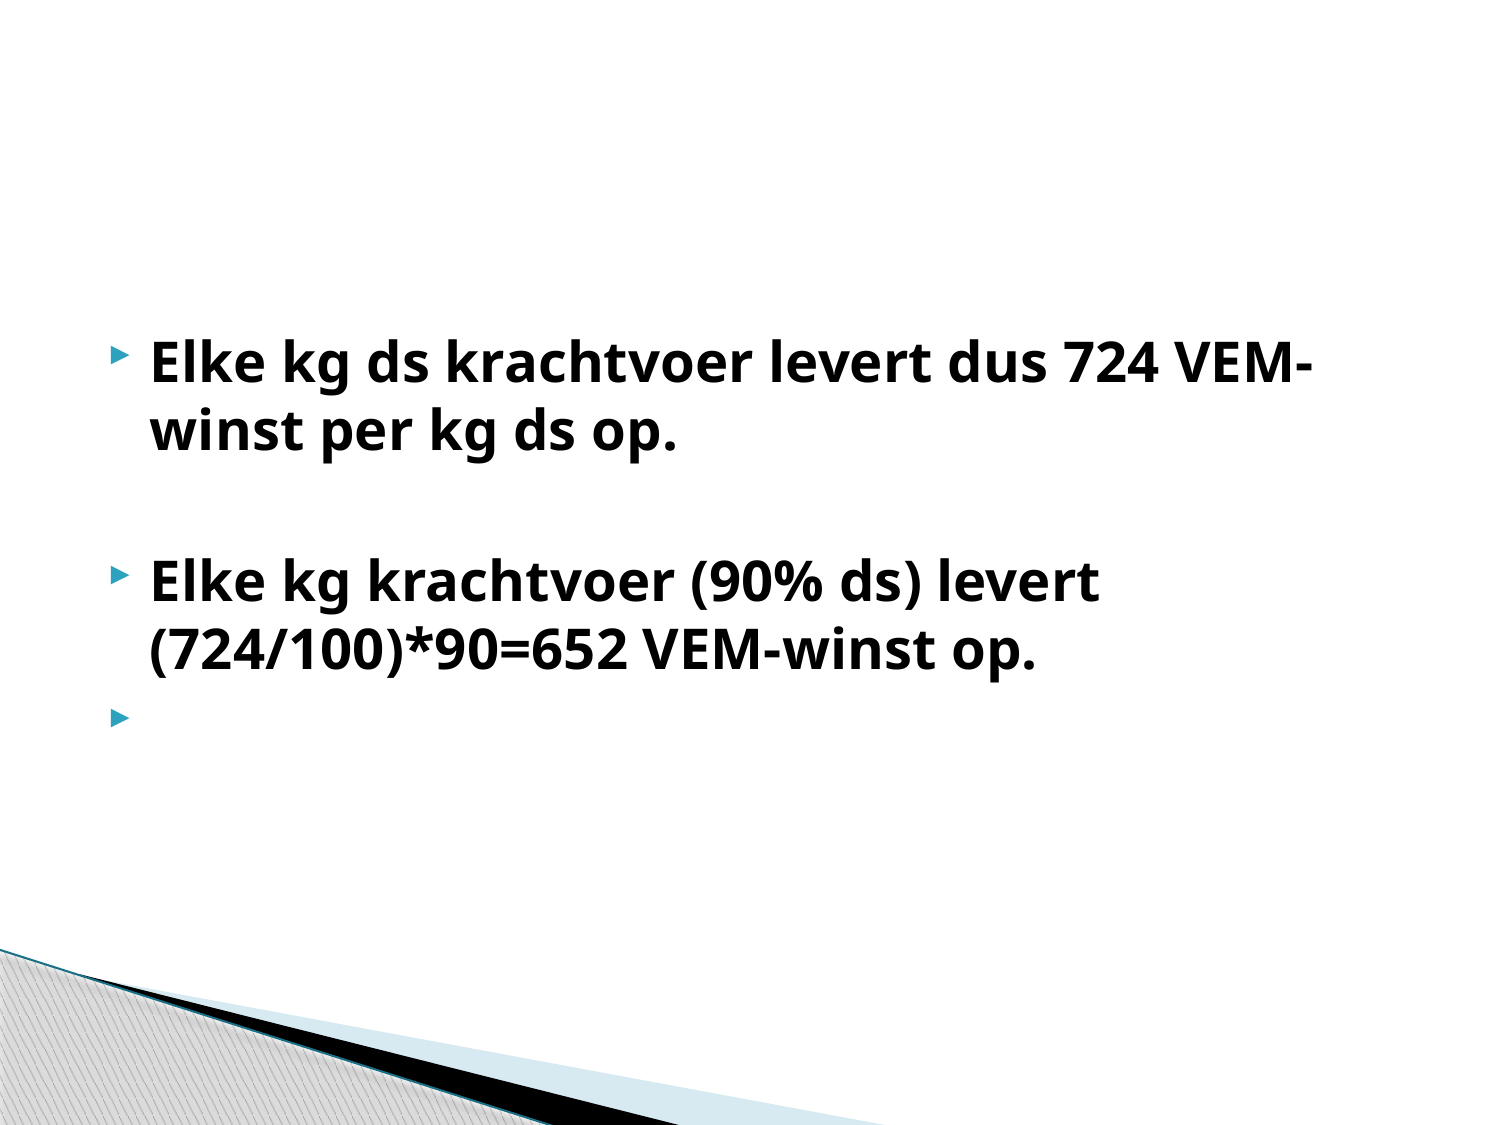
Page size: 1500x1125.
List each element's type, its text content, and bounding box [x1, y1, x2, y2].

list Elke kg ds krachtvoer levert dus 724 VEM-winst per kg ds op. Elke kg krachtvoer (90% ds) levert (724/100)*90=652 VEM-winst op. [75, 243, 1425, 986]
